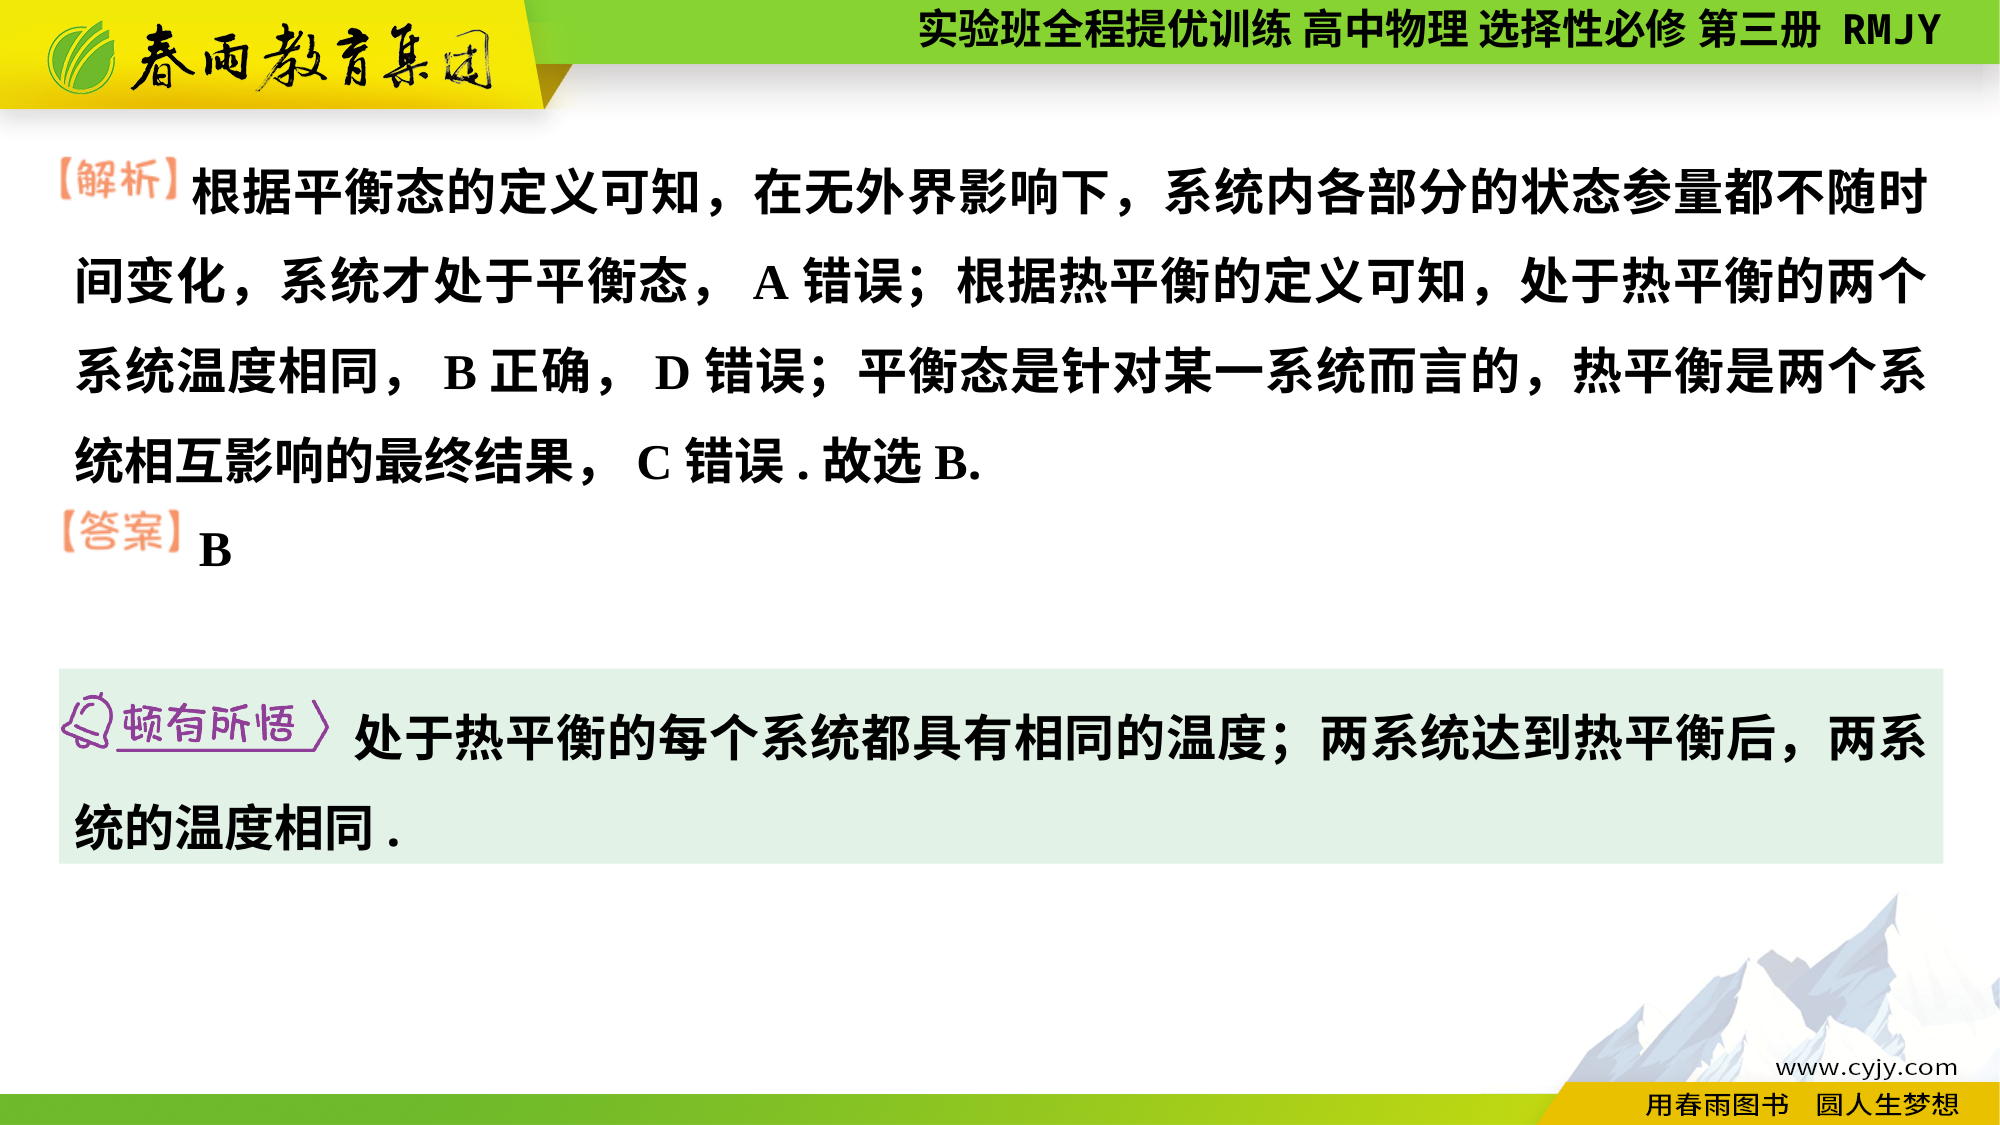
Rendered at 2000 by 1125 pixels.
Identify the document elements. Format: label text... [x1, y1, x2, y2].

text_box 处于热平衡的每个系统都具有相同的温度；两系统达到热平衡后，两系统的温度相同. [59, 668, 1944, 864]
text_box B [59, 478, 268, 584]
list 根据平衡态的定义可知，在无外界影响下，系统内各部分的状态参量都不随时间变化，系统才处于平衡态，A错误；根据热平衡的定义可知，处于热平衡的两个系统温度相同，B正确，D错误；平衡态是针对某一系统而言的，热平衡是两个系统相互影响的最终结果，C错误.故选B. [59, 122, 1944, 490]
picture [0, 0, 2000, 1125]
